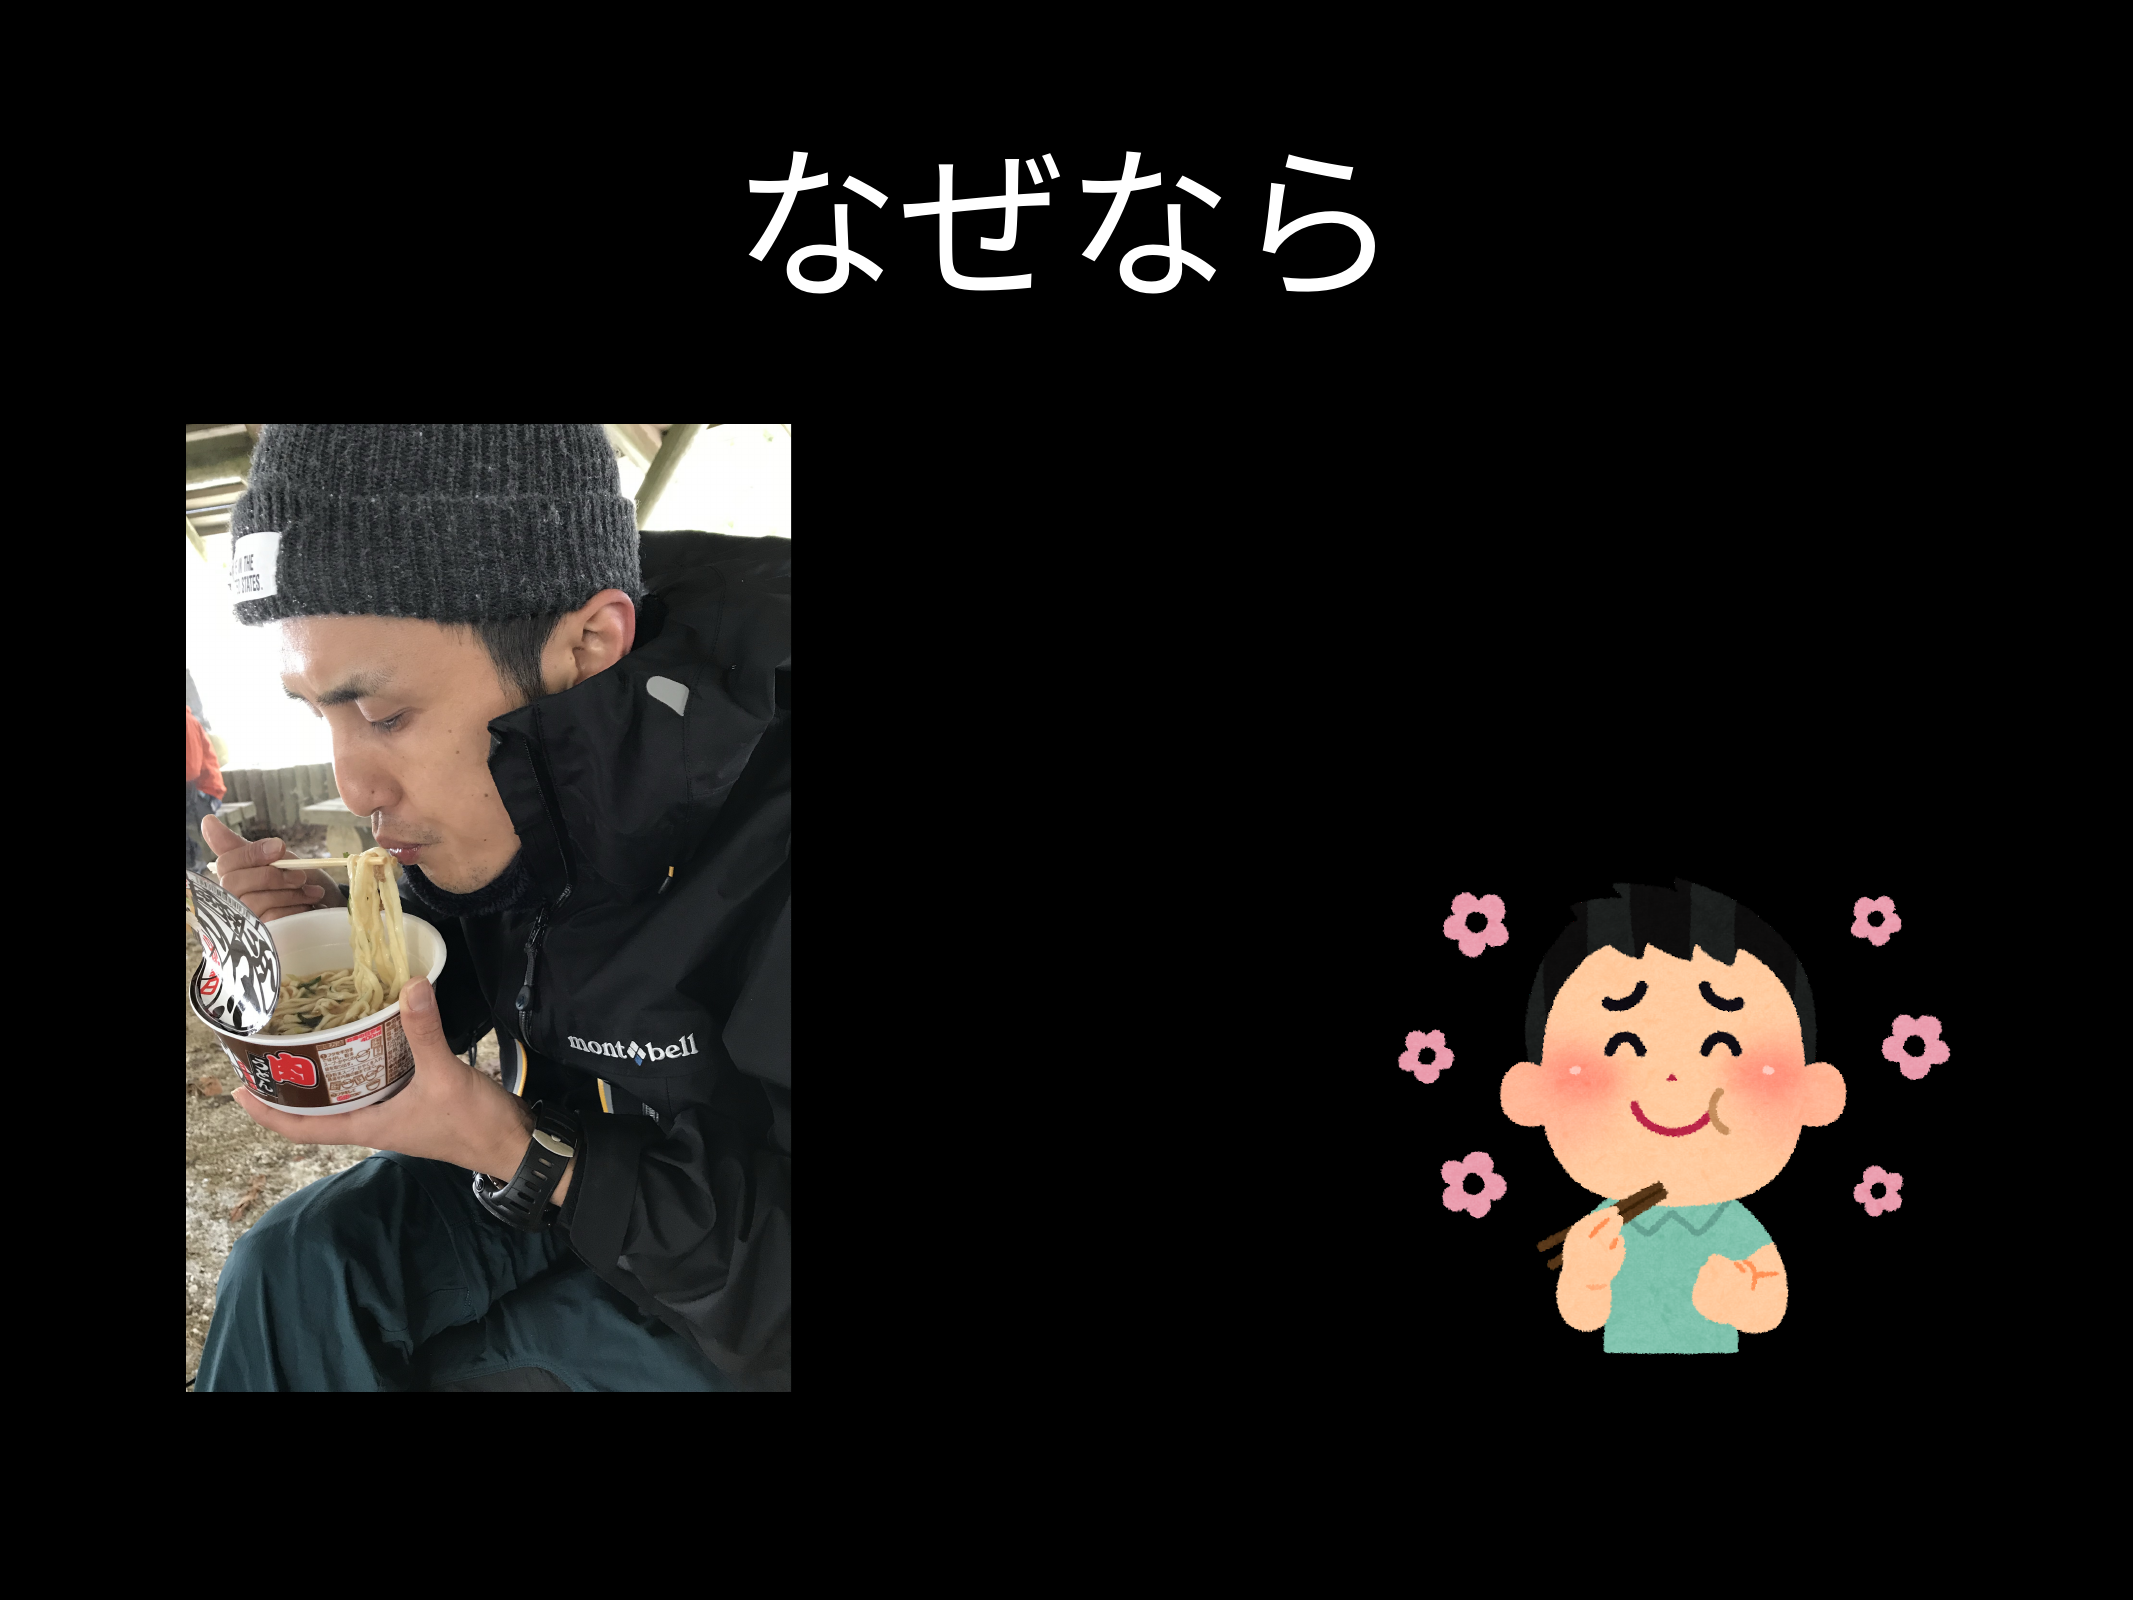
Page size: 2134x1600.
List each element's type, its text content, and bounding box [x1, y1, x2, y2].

picture [1380, 805, 1964, 1390]
picture [185, 423, 792, 1392]
title なぜなら [155, 41, 1978, 397]
